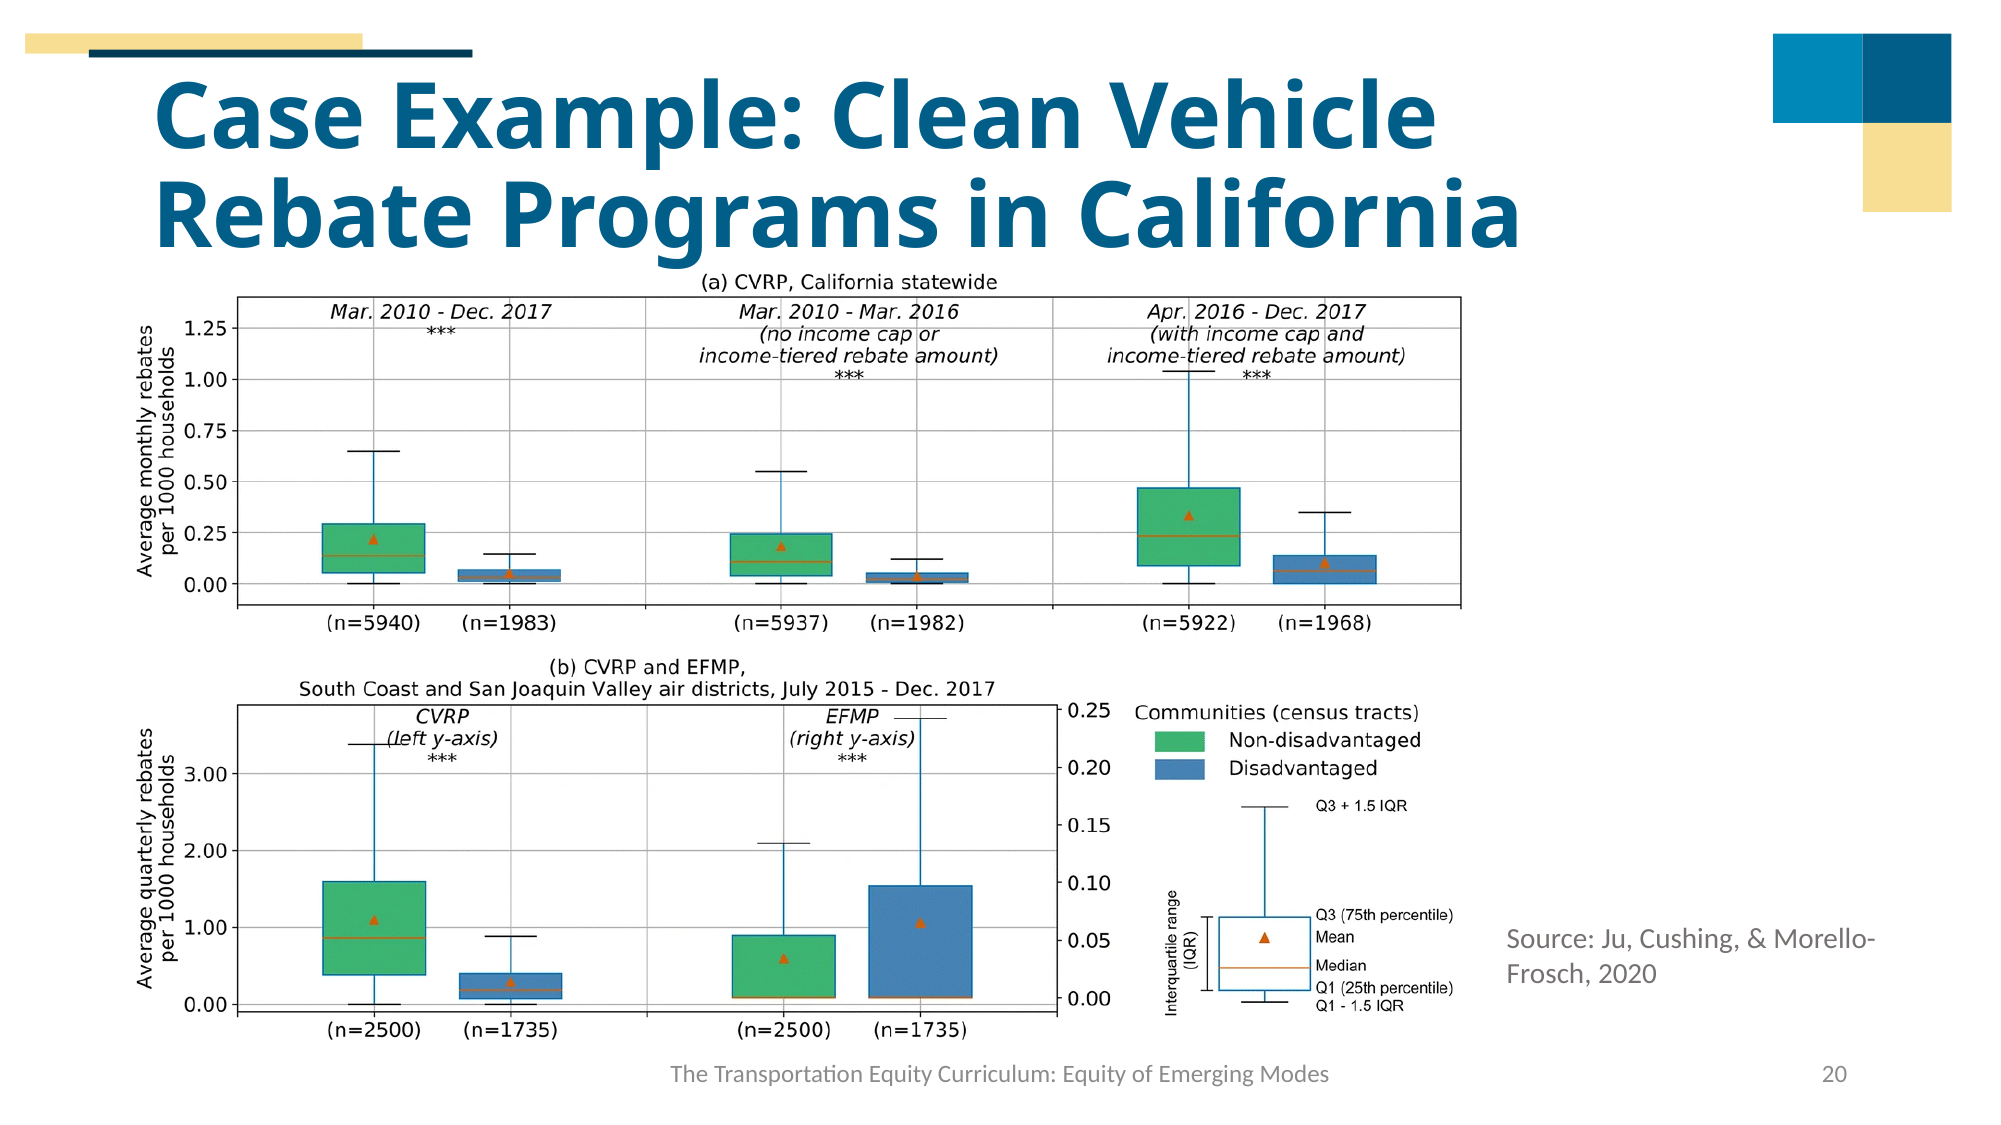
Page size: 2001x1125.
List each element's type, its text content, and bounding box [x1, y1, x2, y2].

slide_number 20 [1412, 1042, 1863, 1103]
footer The Transportation Equity Curriculum: Equity of Emerging Modes [642, 1043, 1359, 1103]
title Case Example: Clean Vehicle Rebate Programs in California [137, 59, 1771, 278]
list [133, 270, 1465, 1043]
text_box Source: Ju, Cushing, & Morello-Frosch, 2020 [1491, 912, 1942, 998]
